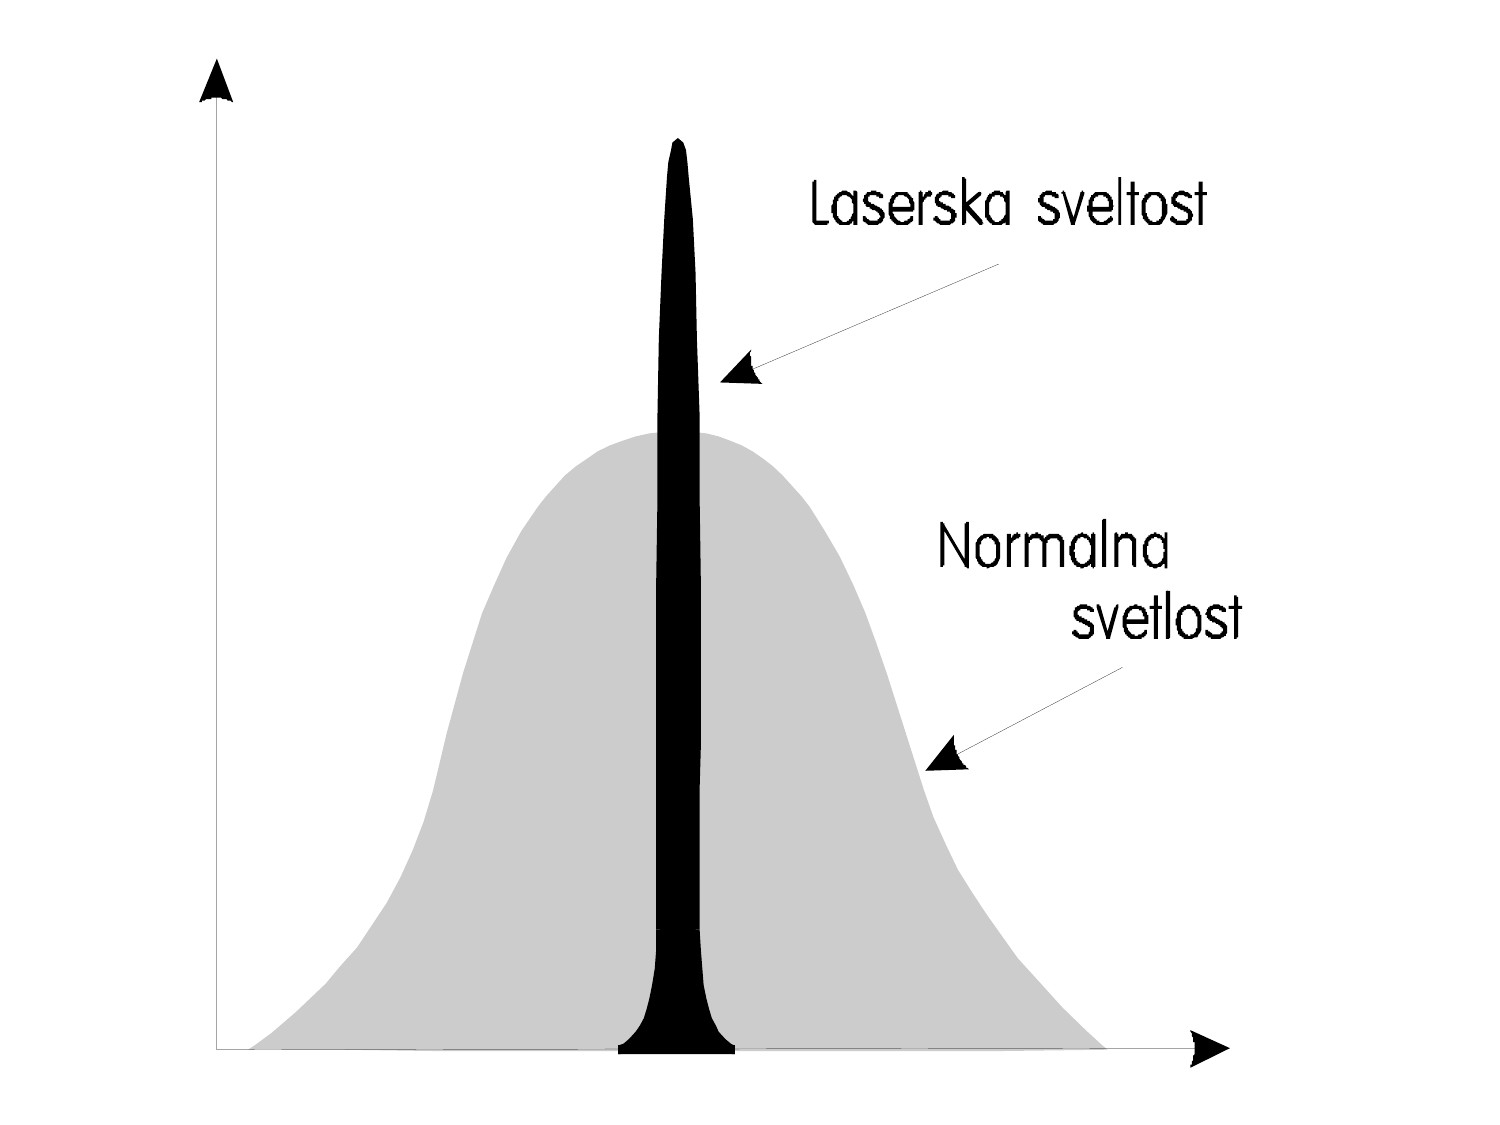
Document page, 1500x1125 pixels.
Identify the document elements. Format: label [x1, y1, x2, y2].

list [198, 58, 1243, 1068]
